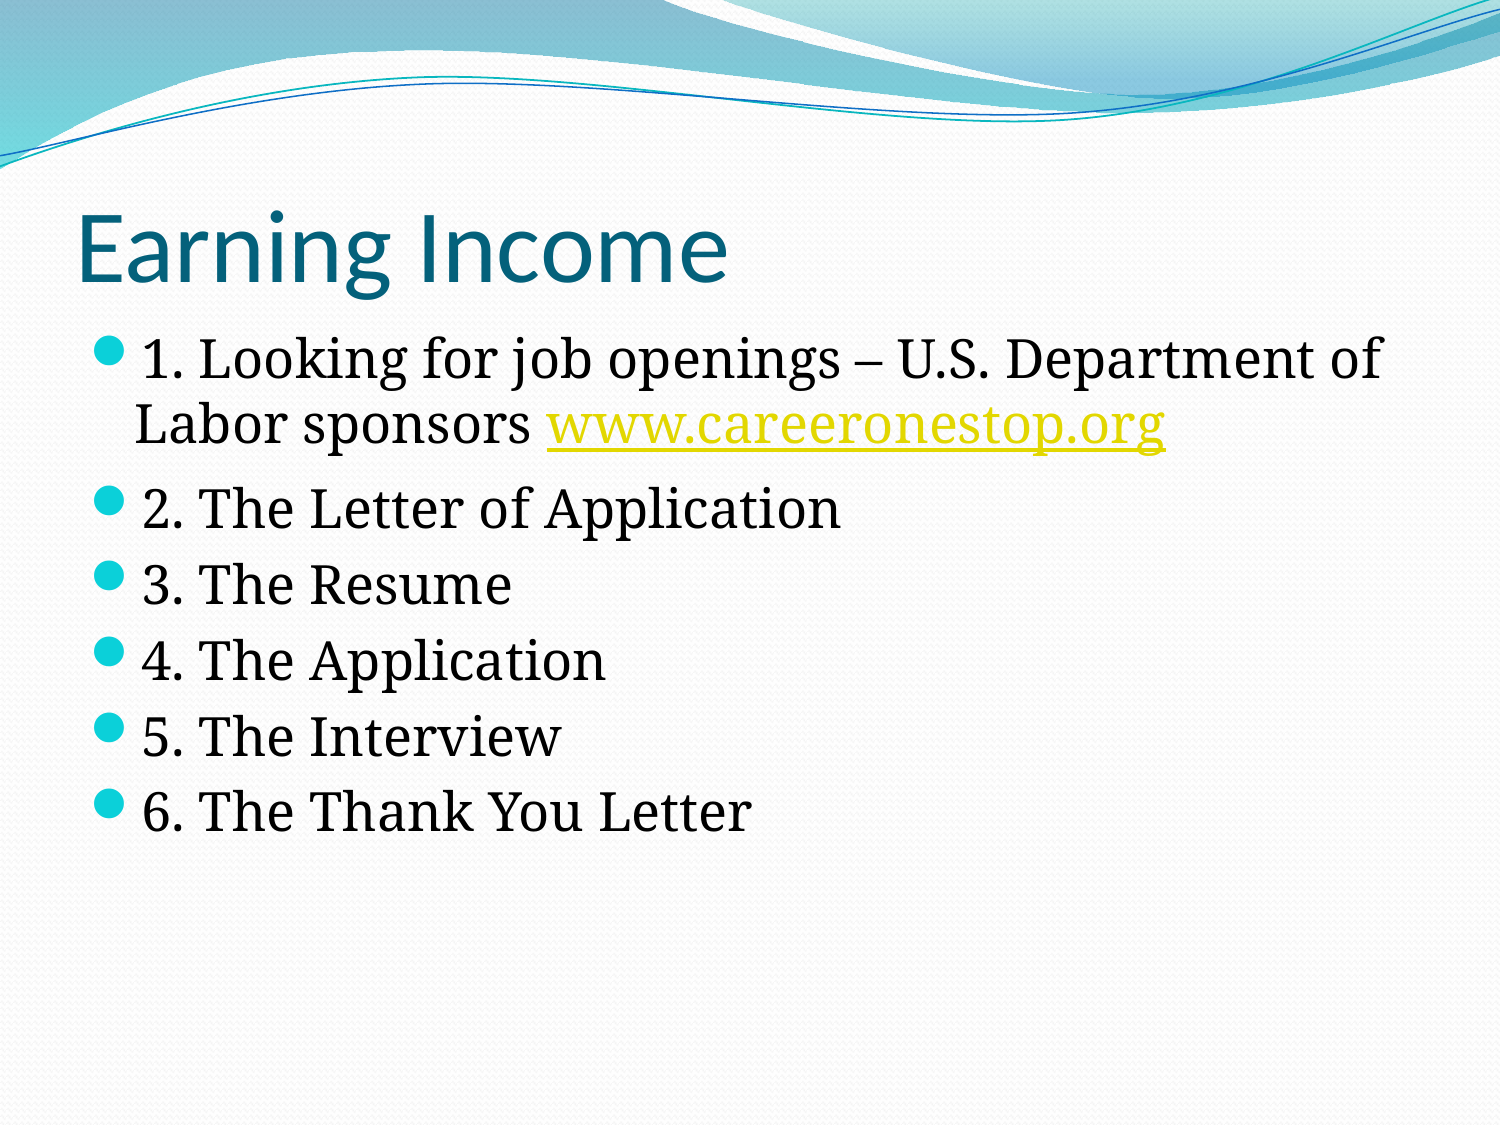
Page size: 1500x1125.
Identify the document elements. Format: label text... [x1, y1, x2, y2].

title Earning Income [75, 115, 1425, 303]
list 1. Looking for job openings – U.S. Department of Labor sponsors www.careeronestop.org 2. The Letter of Application 3. The Resume 4. The Application 5. The Interview 6. The Thank You Letter [75, 317, 1425, 1038]
